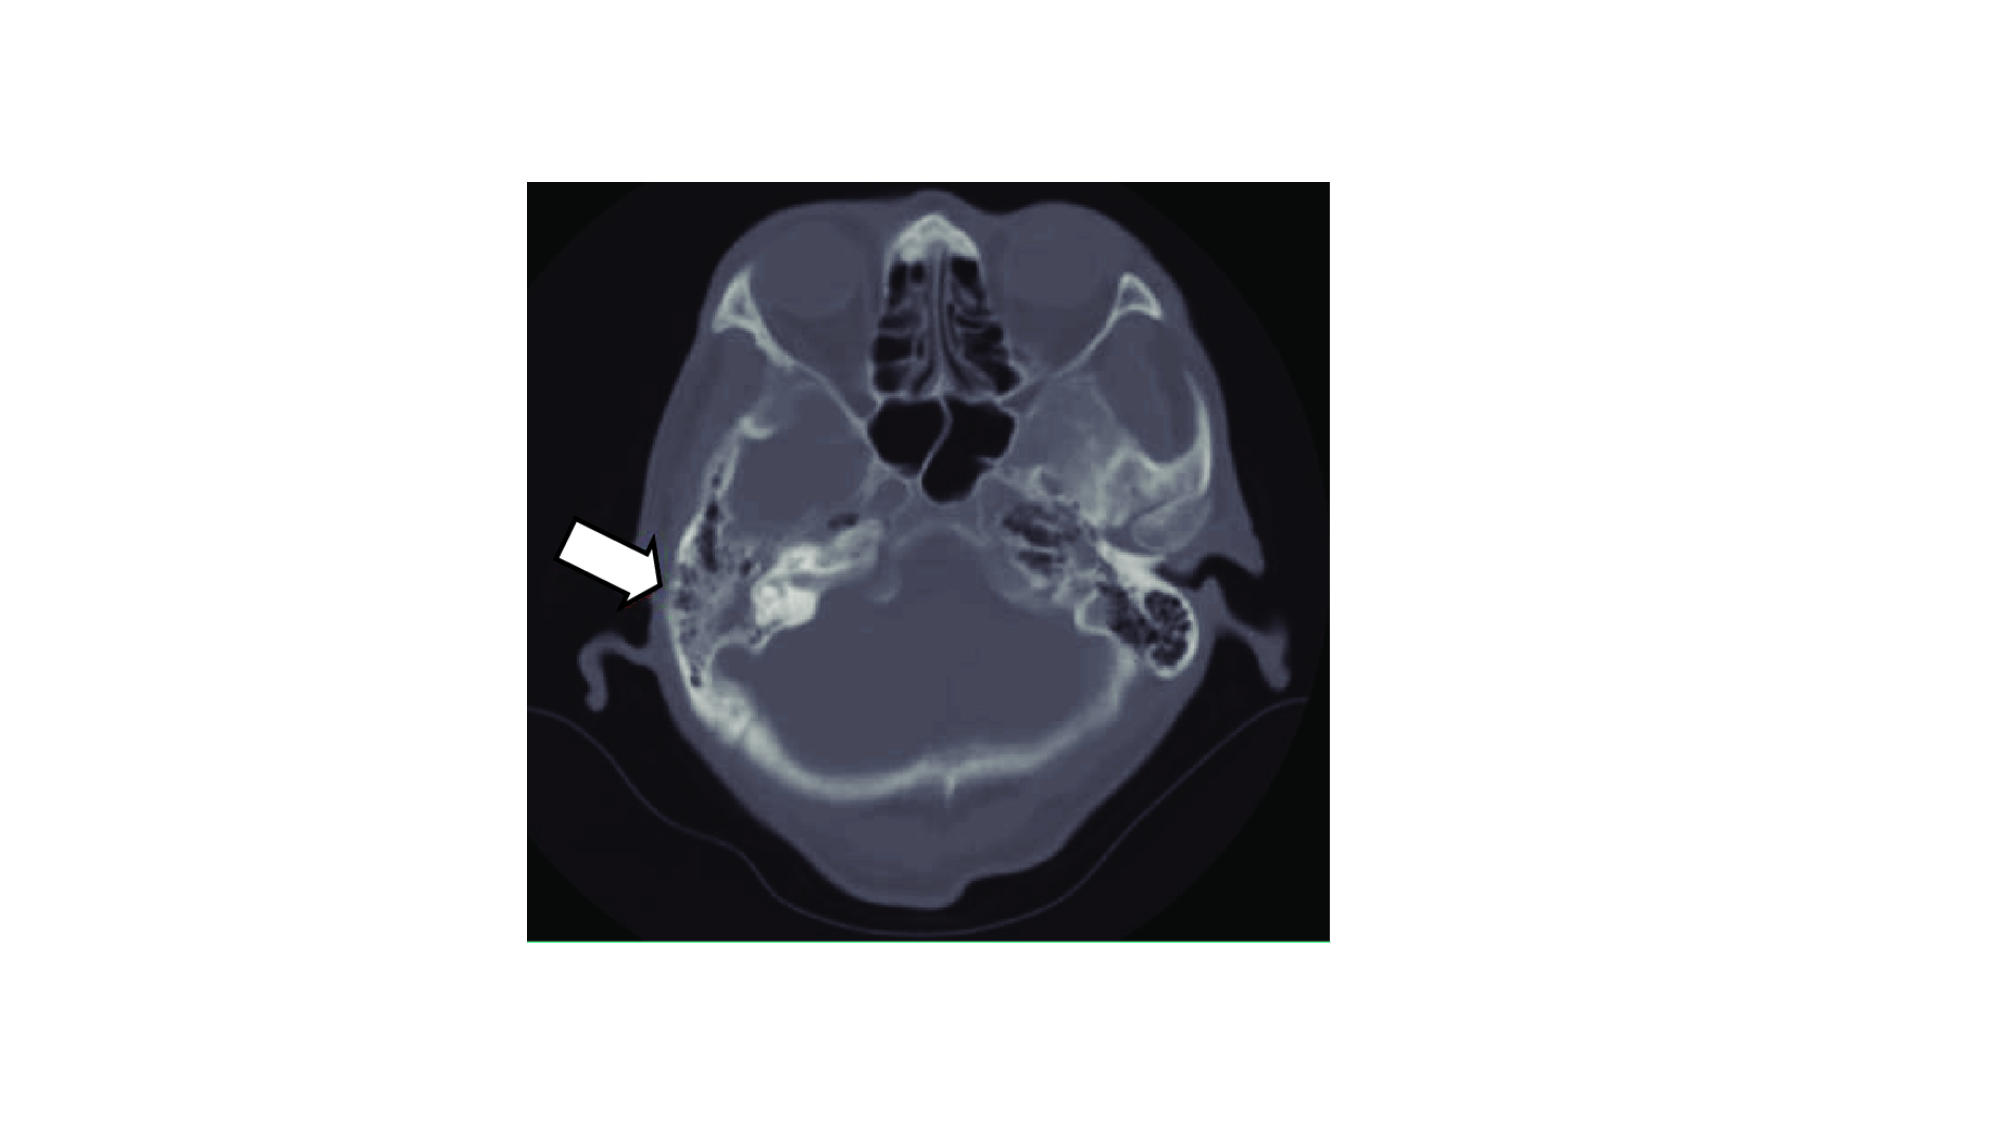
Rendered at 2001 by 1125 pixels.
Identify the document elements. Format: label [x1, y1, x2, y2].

picture [527, 182, 1331, 943]
